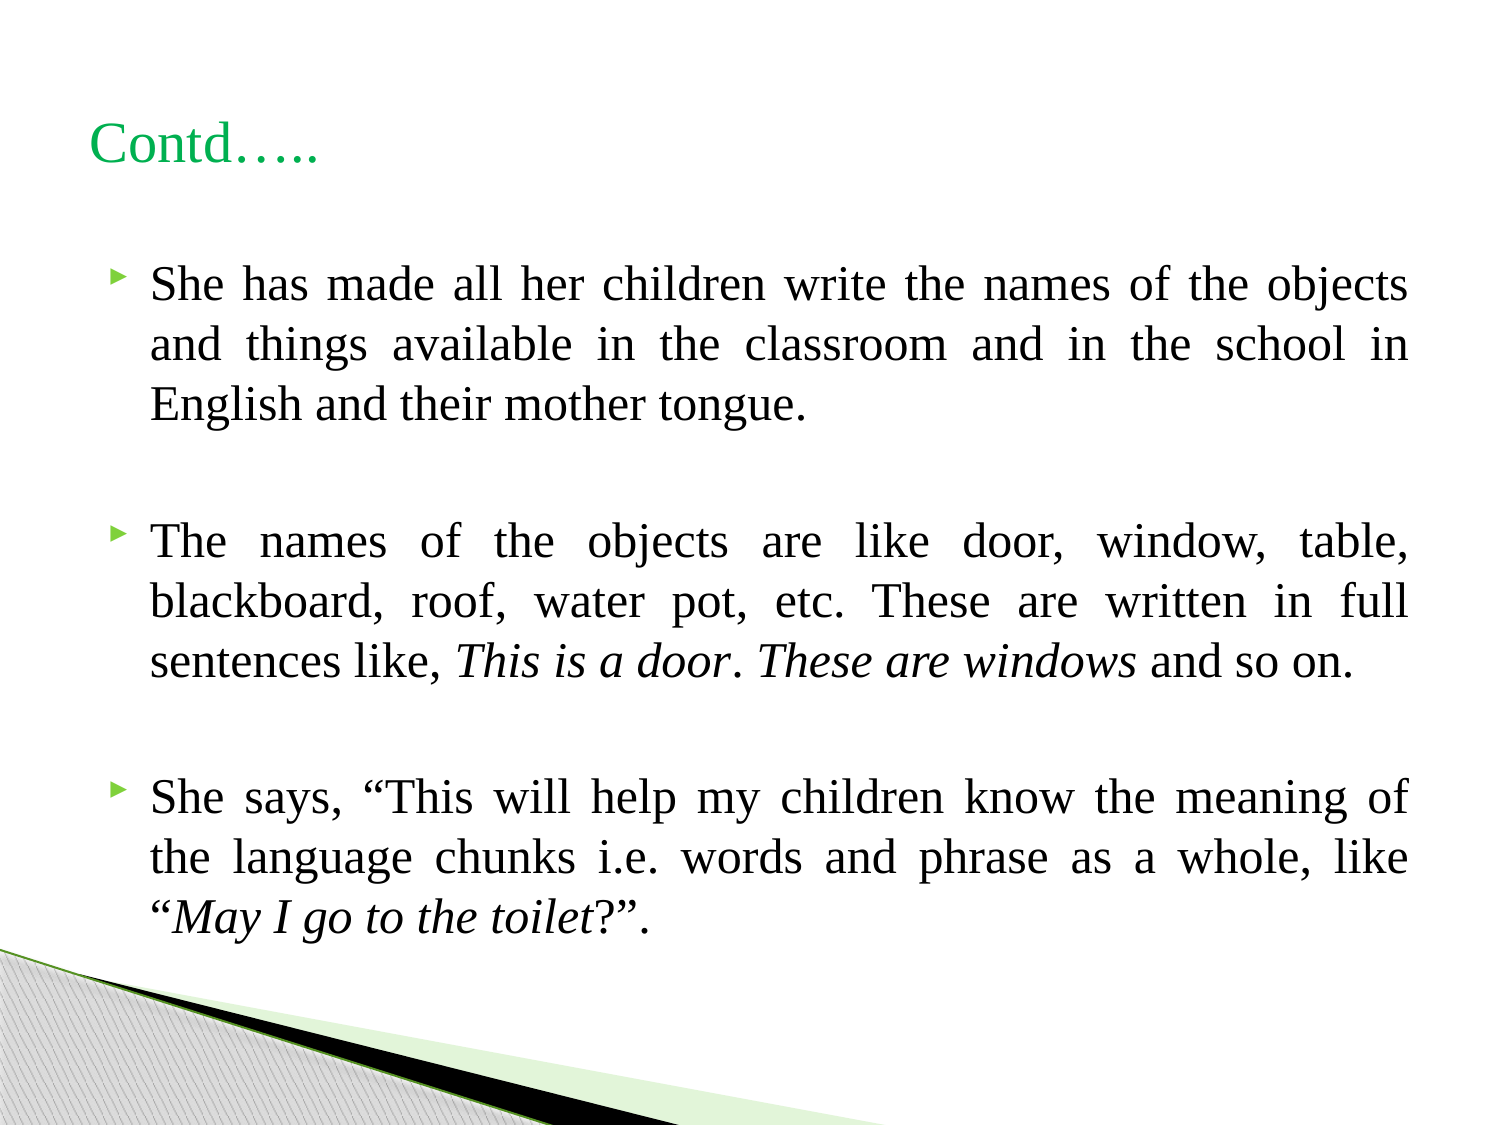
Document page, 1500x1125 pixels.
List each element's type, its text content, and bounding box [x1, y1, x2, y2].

title Contd….. [75, 45, 1425, 233]
list She has made all her children write the names of the objects and things available in the classroom and in the school in English and their mother tongue. The names of the objects are like door, window, table, blackboard, roof, water pot, etc. These are written in full sentences like, This is a door. These are windows and so on. She says, “This will help my children know the meaning of the language chunks i.e. words and phrase as a whole, like “May I go to the toilet?”. [75, 243, 1425, 986]
